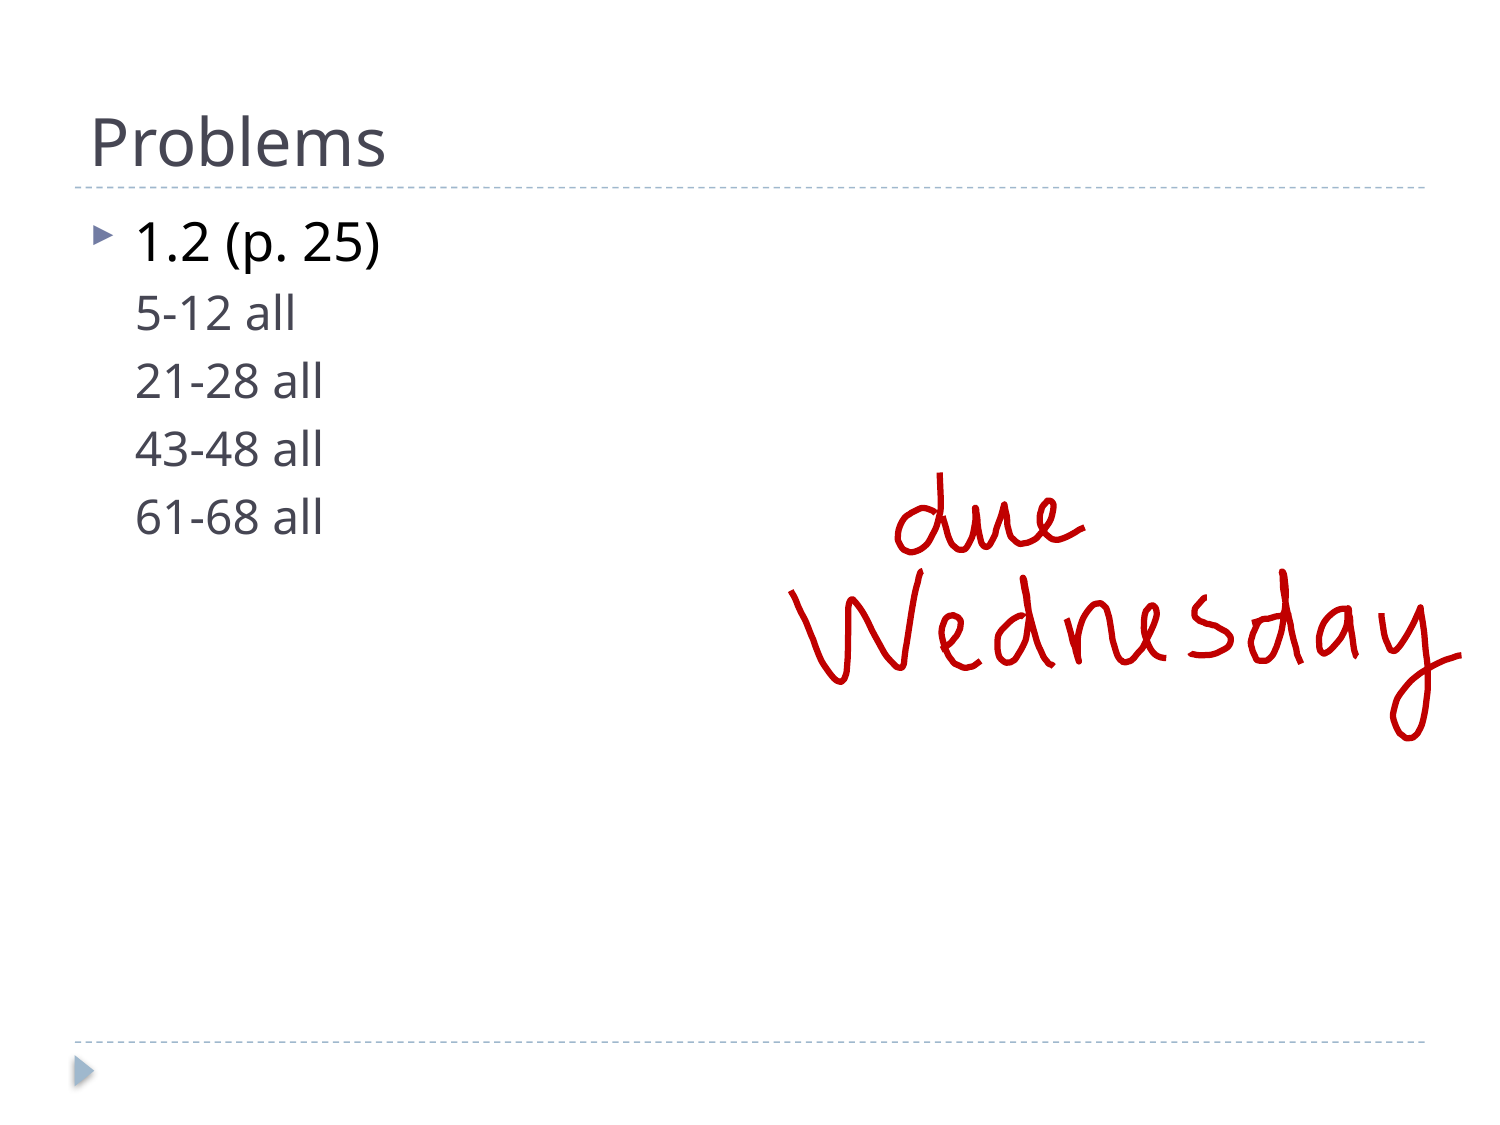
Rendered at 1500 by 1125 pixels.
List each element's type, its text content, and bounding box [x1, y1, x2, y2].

list 1.2 (p. 25) 5-12 all 21-28 all 43-48 all 61-68 all [75, 200, 1425, 1010]
title Problems [75, 24, 1425, 188]
text_box [1318, 607, 1358, 658]
text_box [996, 577, 1055, 667]
text_box [940, 614, 982, 669]
text_box [1250, 617, 1302, 664]
text_box [1065, 602, 1167, 664]
text_box [1280, 570, 1289, 615]
text_box [896, 472, 942, 554]
text_box [941, 499, 1085, 551]
text_box [790, 570, 924, 683]
text_box [1251, 615, 1292, 624]
text_box [1189, 596, 1232, 656]
text_box [1380, 606, 1462, 739]
